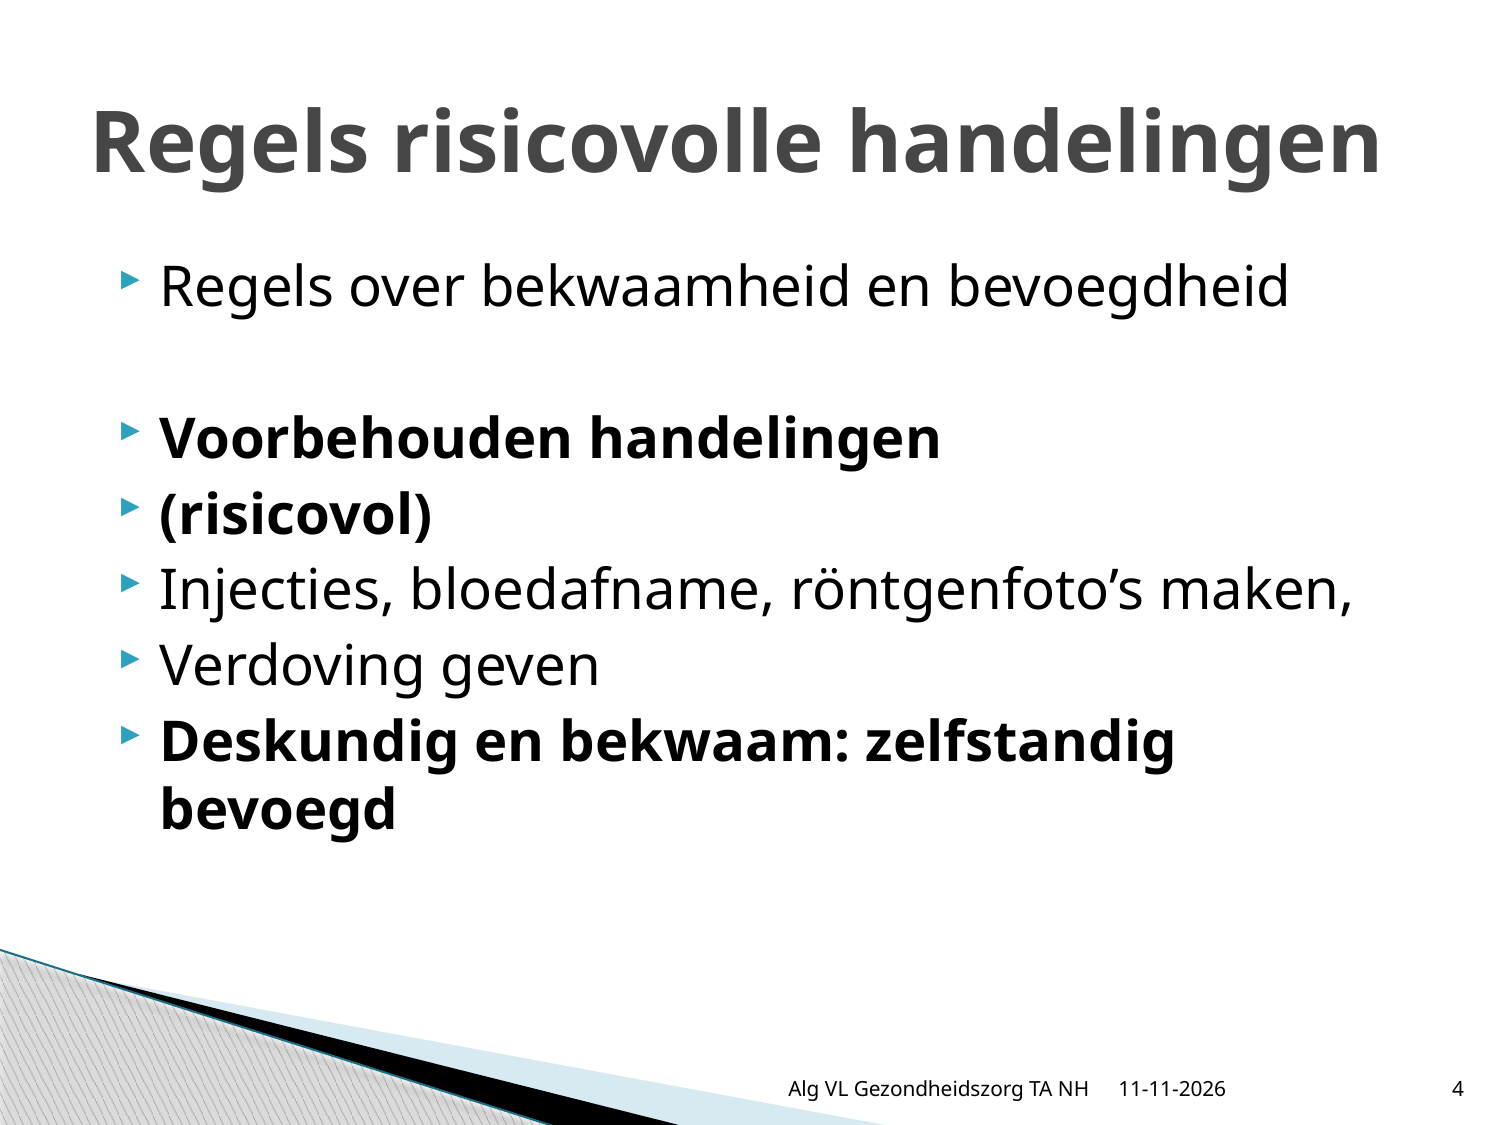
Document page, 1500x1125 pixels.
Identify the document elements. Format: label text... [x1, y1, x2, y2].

title Regels risicovolle handelingen [75, 45, 1425, 233]
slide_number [1105, 1051, 1418, 1112]
slide_number 4 [1418, 1051, 1479, 1112]
footer Alg VL Gezondheidszorg TA NH [718, 1051, 1105, 1112]
list Regels over bekwaamheid en bevoegdheid Voorbehouden handelingen (risicovol) Injecties, bloedafname, röntgenfoto’s maken, Verdoving geven Deskundig en bekwaam: zelfstandig bevoegd [85, 243, 1436, 986]
